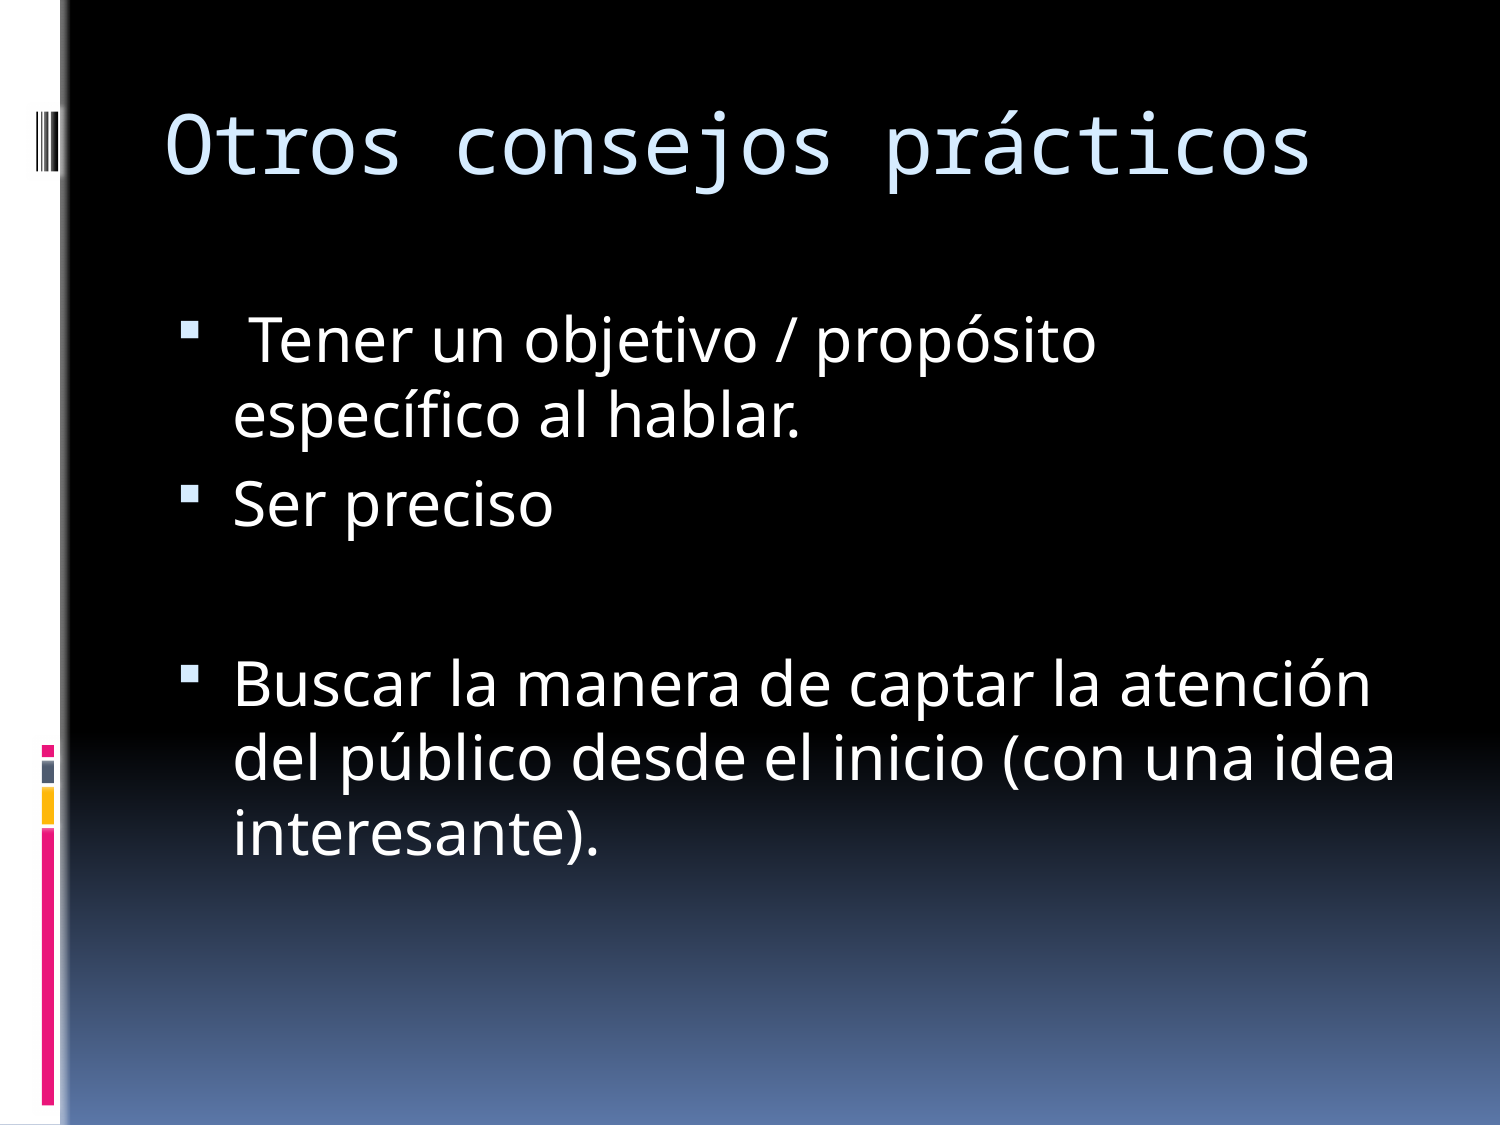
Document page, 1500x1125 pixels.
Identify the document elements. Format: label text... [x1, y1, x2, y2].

list Tener un objetivo / propósito específico al hablar. Ser preciso Buscar la manera de captar la atención del público desde el inicio (con una idea interesante). [150, 292, 1425, 1043]
title Otros consejos prácticos [150, 83, 1425, 234]
